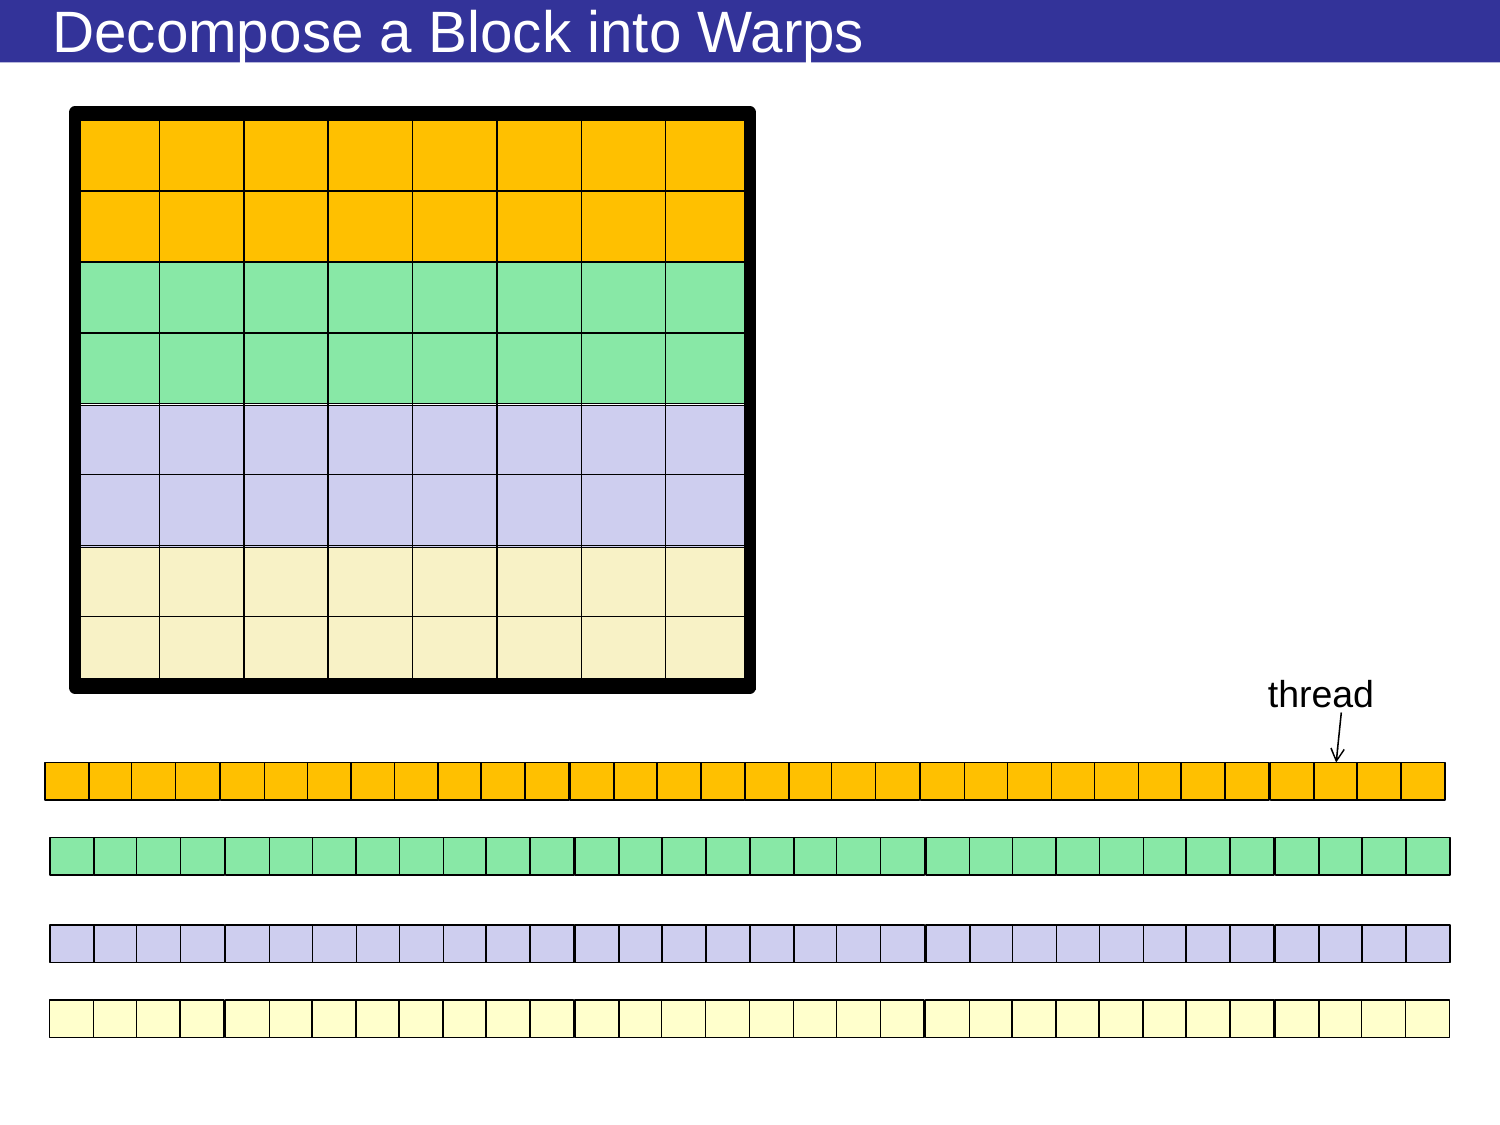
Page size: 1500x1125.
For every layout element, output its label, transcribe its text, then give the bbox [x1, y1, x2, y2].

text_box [74, 112, 751, 688]
text_box thread [1253, 662, 1389, 723]
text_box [49, 924, 1451, 963]
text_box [44, 762, 1446, 801]
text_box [49, 999, 1450, 1038]
title Decompose a Block into Warps [37, 7, 1426, 51]
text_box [1335, 712, 1342, 763]
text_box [49, 837, 1451, 876]
